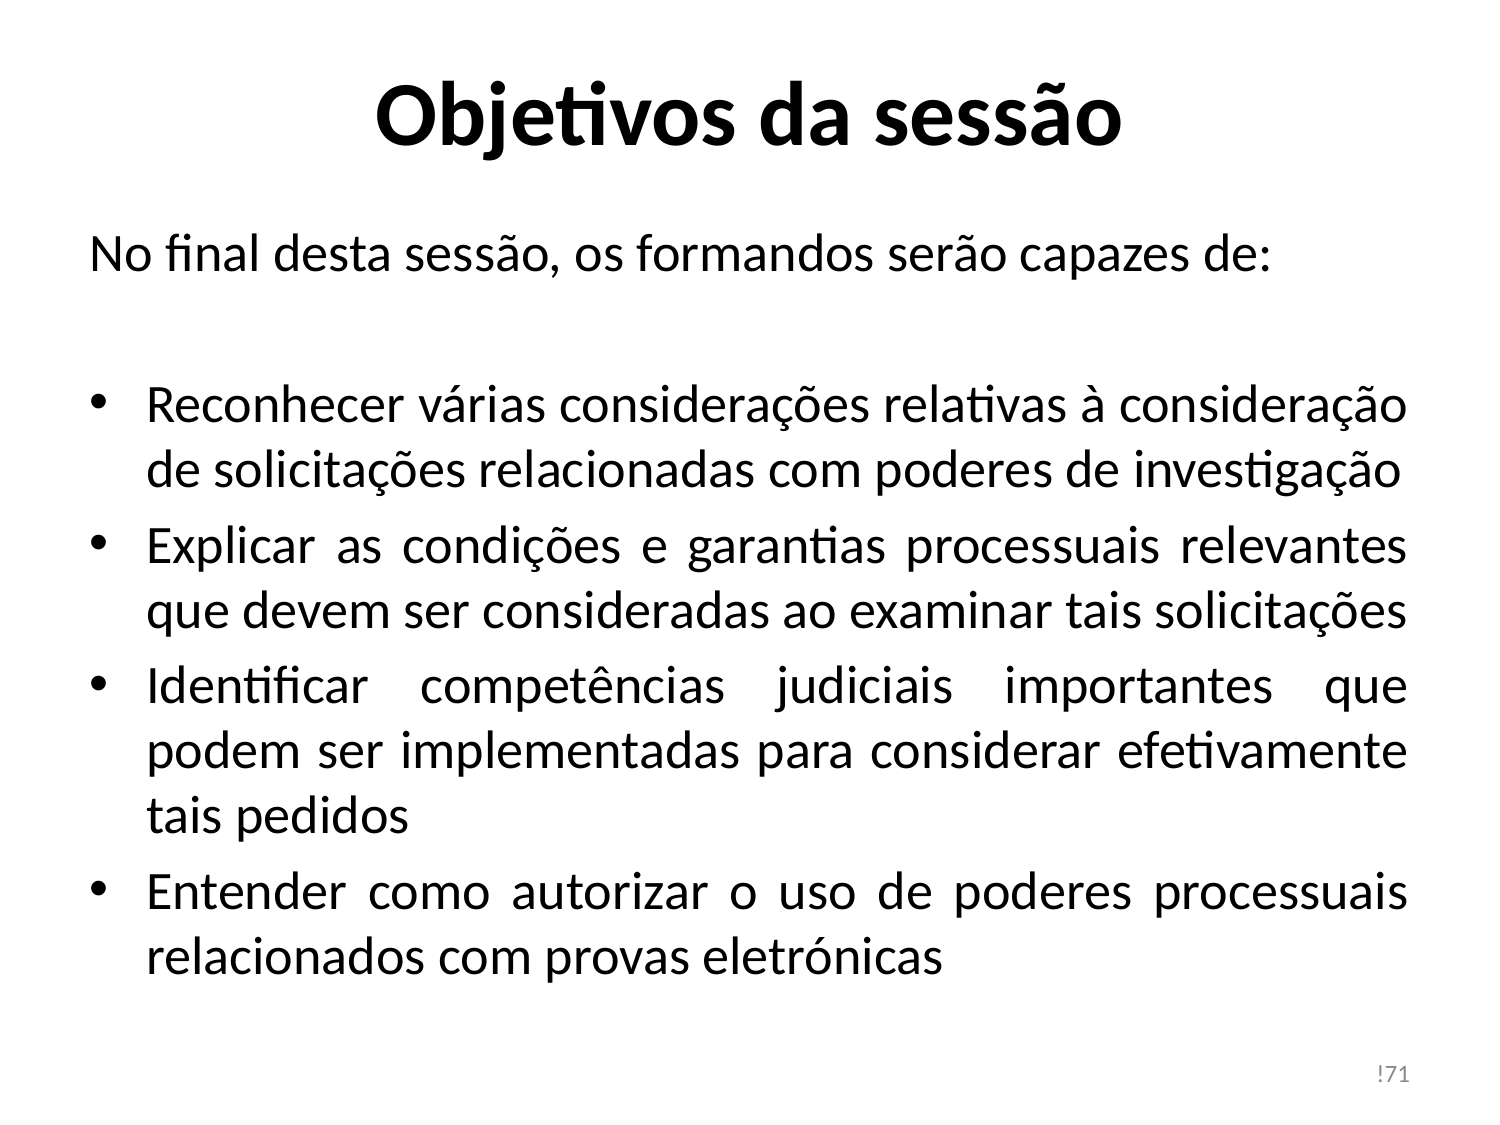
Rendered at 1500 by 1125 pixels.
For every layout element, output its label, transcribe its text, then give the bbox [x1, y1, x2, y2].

title Objetivos da sessão [75, 45, 1425, 172]
slide_number !71 [1074, 1042, 1425, 1103]
text_box No final desta sessão, os formandos serão capazes de: Reconhecer várias considerações relativas à consideração de solicitações relacionadas com poderes de investigação Explicar as condições e garantias processuais relevantes que devem ser consideradas ao examinar tais solicitações Identificar competências judiciais importantes que podem ser implementadas para considerar efetivamente tais pedidos Entender como autorizar o uso de poderes processuais relacionados com provas eletrónicas [74, 209, 1425, 1048]
